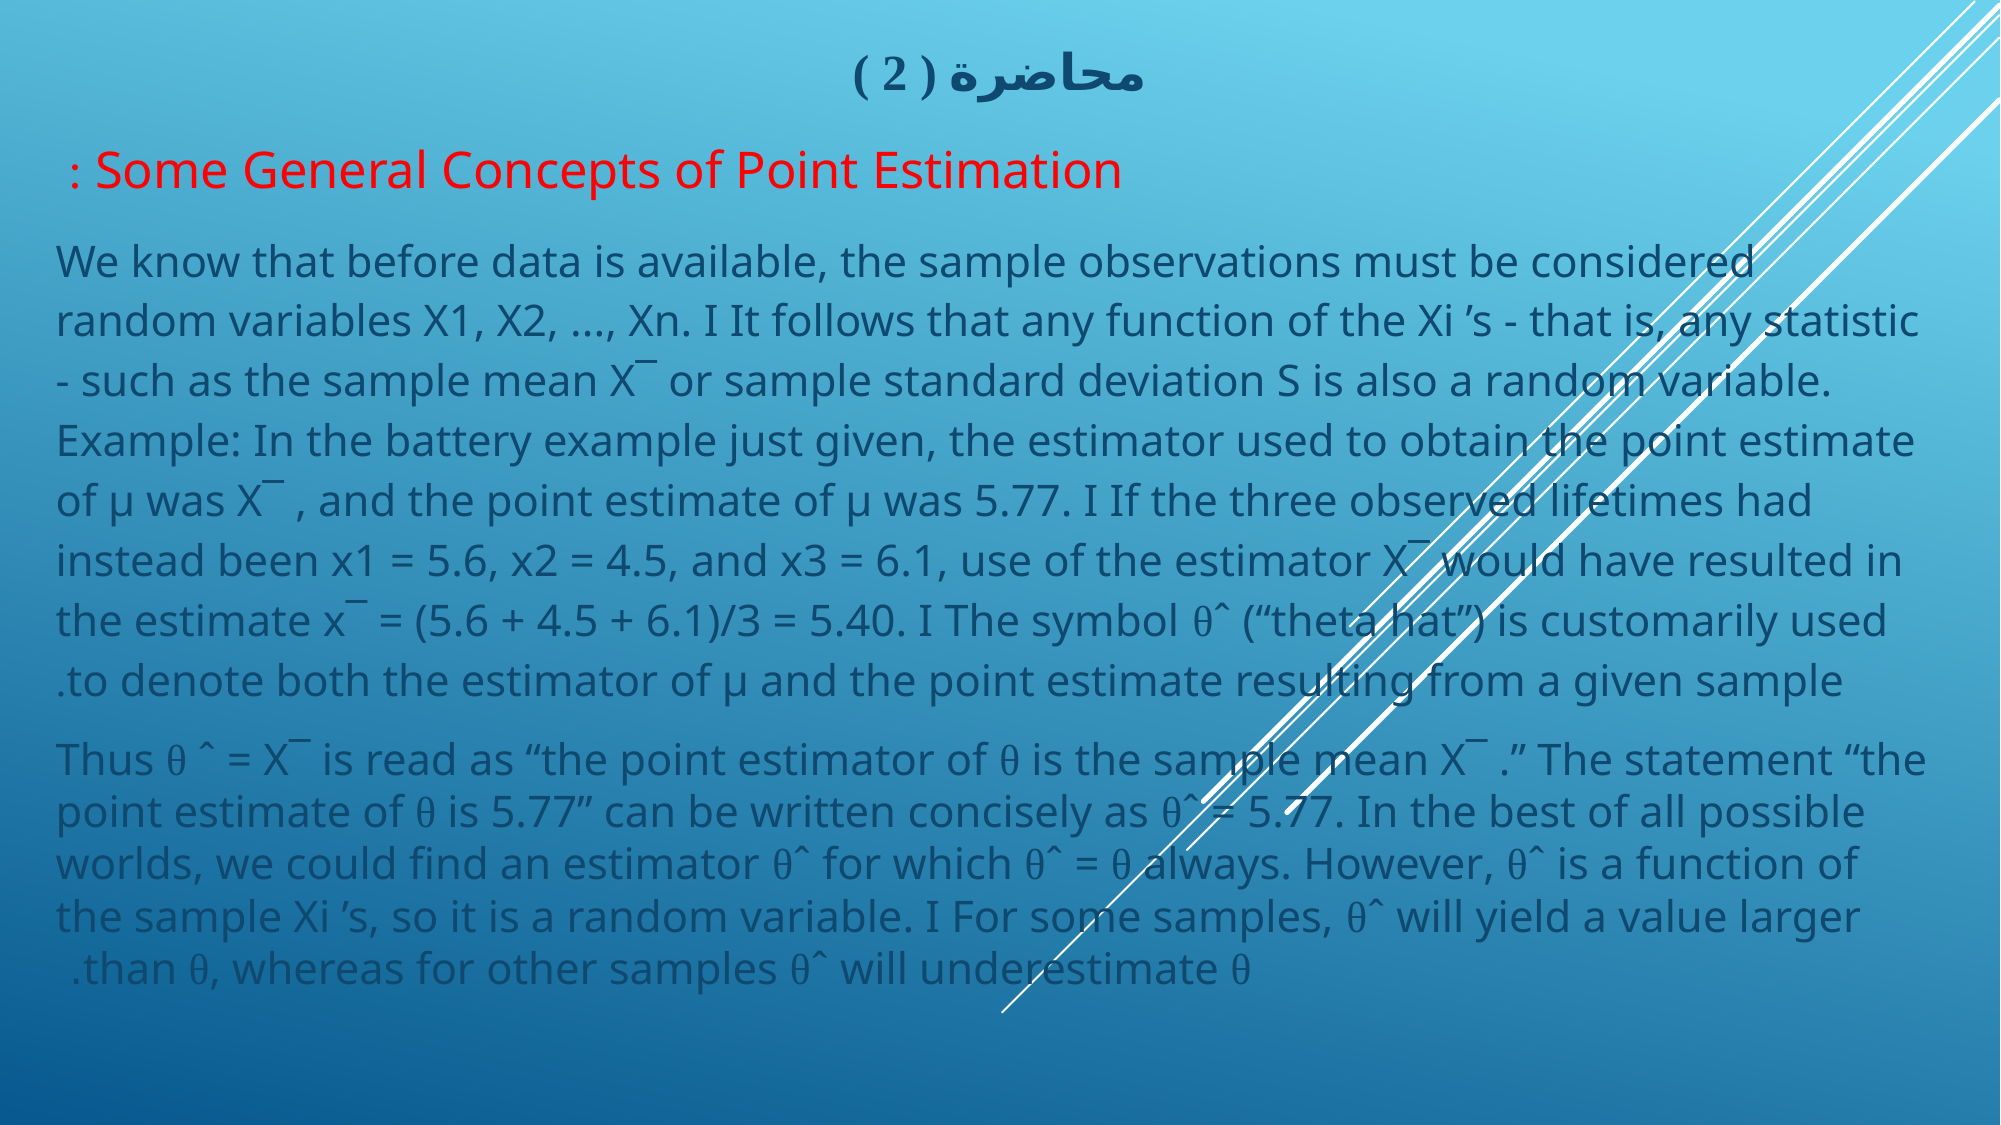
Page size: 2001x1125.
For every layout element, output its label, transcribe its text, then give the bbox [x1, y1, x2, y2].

subtitle محاضرة ( 2 ) Some General Concepts of Point Estimation : We know that before data is available, the sample observations must be considered random variables X1, X2, ..., Xn. I It follows that any function of the Xi ’s - that is, any statistic - such as the sample mean X¯ or sample standard deviation S is also a random variable. Example: In the battery example just given, the estimator used to obtain the point estimate of µ was X¯ , and the point estimate of µ was 5.77. I If the three observed lifetimes had instead been x1 = 5.6, x2 = 4.5, and x3 = 6.1, use of the estimator X¯ would have resulted in the estimate x¯ = (5.6 + 4.5 + 6.1)/3 = 5.40. I The symbol θˆ (“theta hat”) is customarily used to denote both the estimator of µ and the point estimate resulting from a given sample. Thus θ ˆ = X¯ is read as “the point estimator of θ is the sample mean X¯ .” The statement “the point estimate of θ is 5.77” can be written concisely as θˆ = 5.77. In the best of all possible worlds, we could find an estimator θˆ for which θˆ = θ always. However, θˆ is a function of the sample Xi ’s, so it is a random variable. I For some samples, θˆ will yield a value larger than θ, whereas for other samples θˆ will underestimate θ. [40, 23, 1946, 1055]
